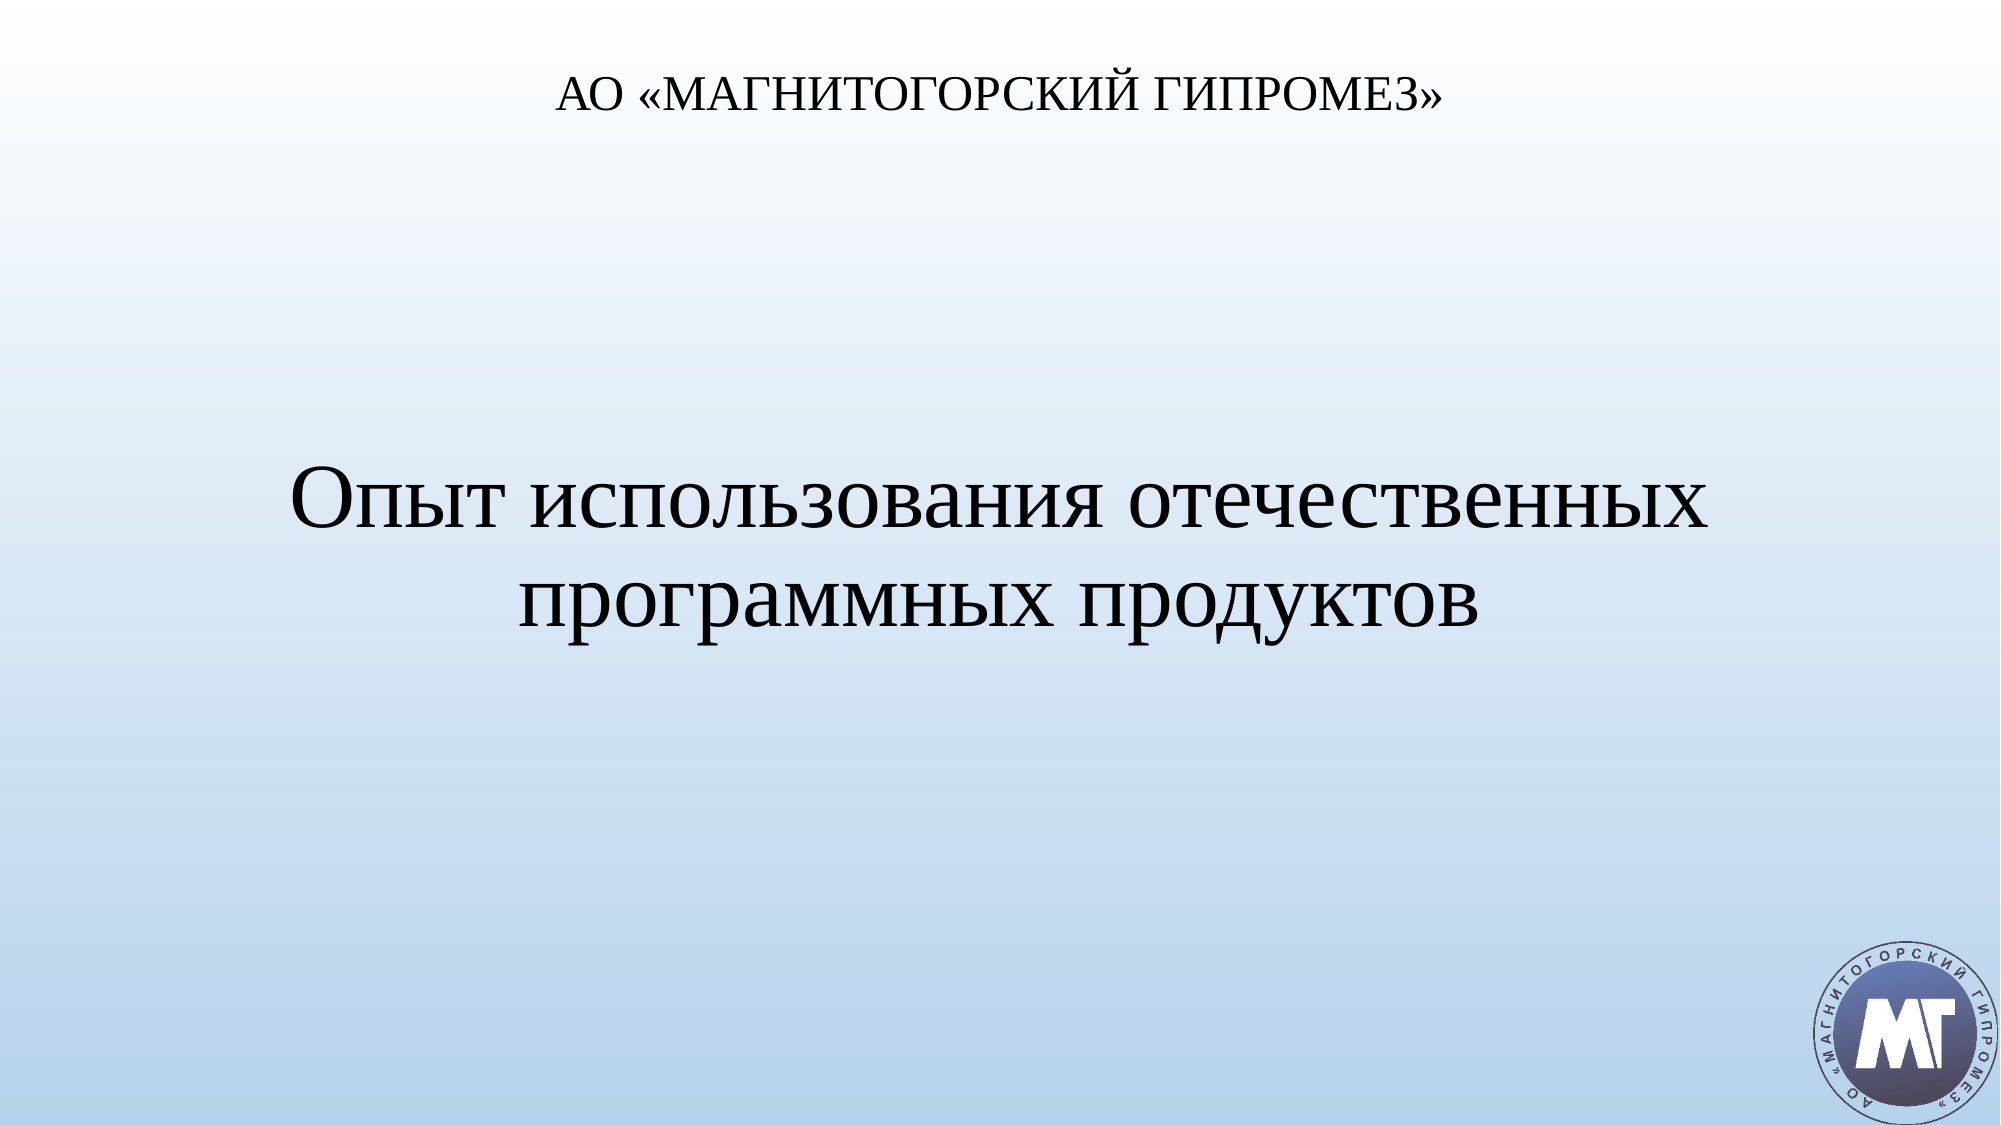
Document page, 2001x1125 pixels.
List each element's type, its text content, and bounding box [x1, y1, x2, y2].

title АО «МАГНИТОГОРСКИЙ ГИПРОМЕЗ» [249, 0, 1750, 188]
list Опыт использования отечественных программных продуктов [249, 440, 1750, 685]
picture [1813, 941, 1998, 1125]
